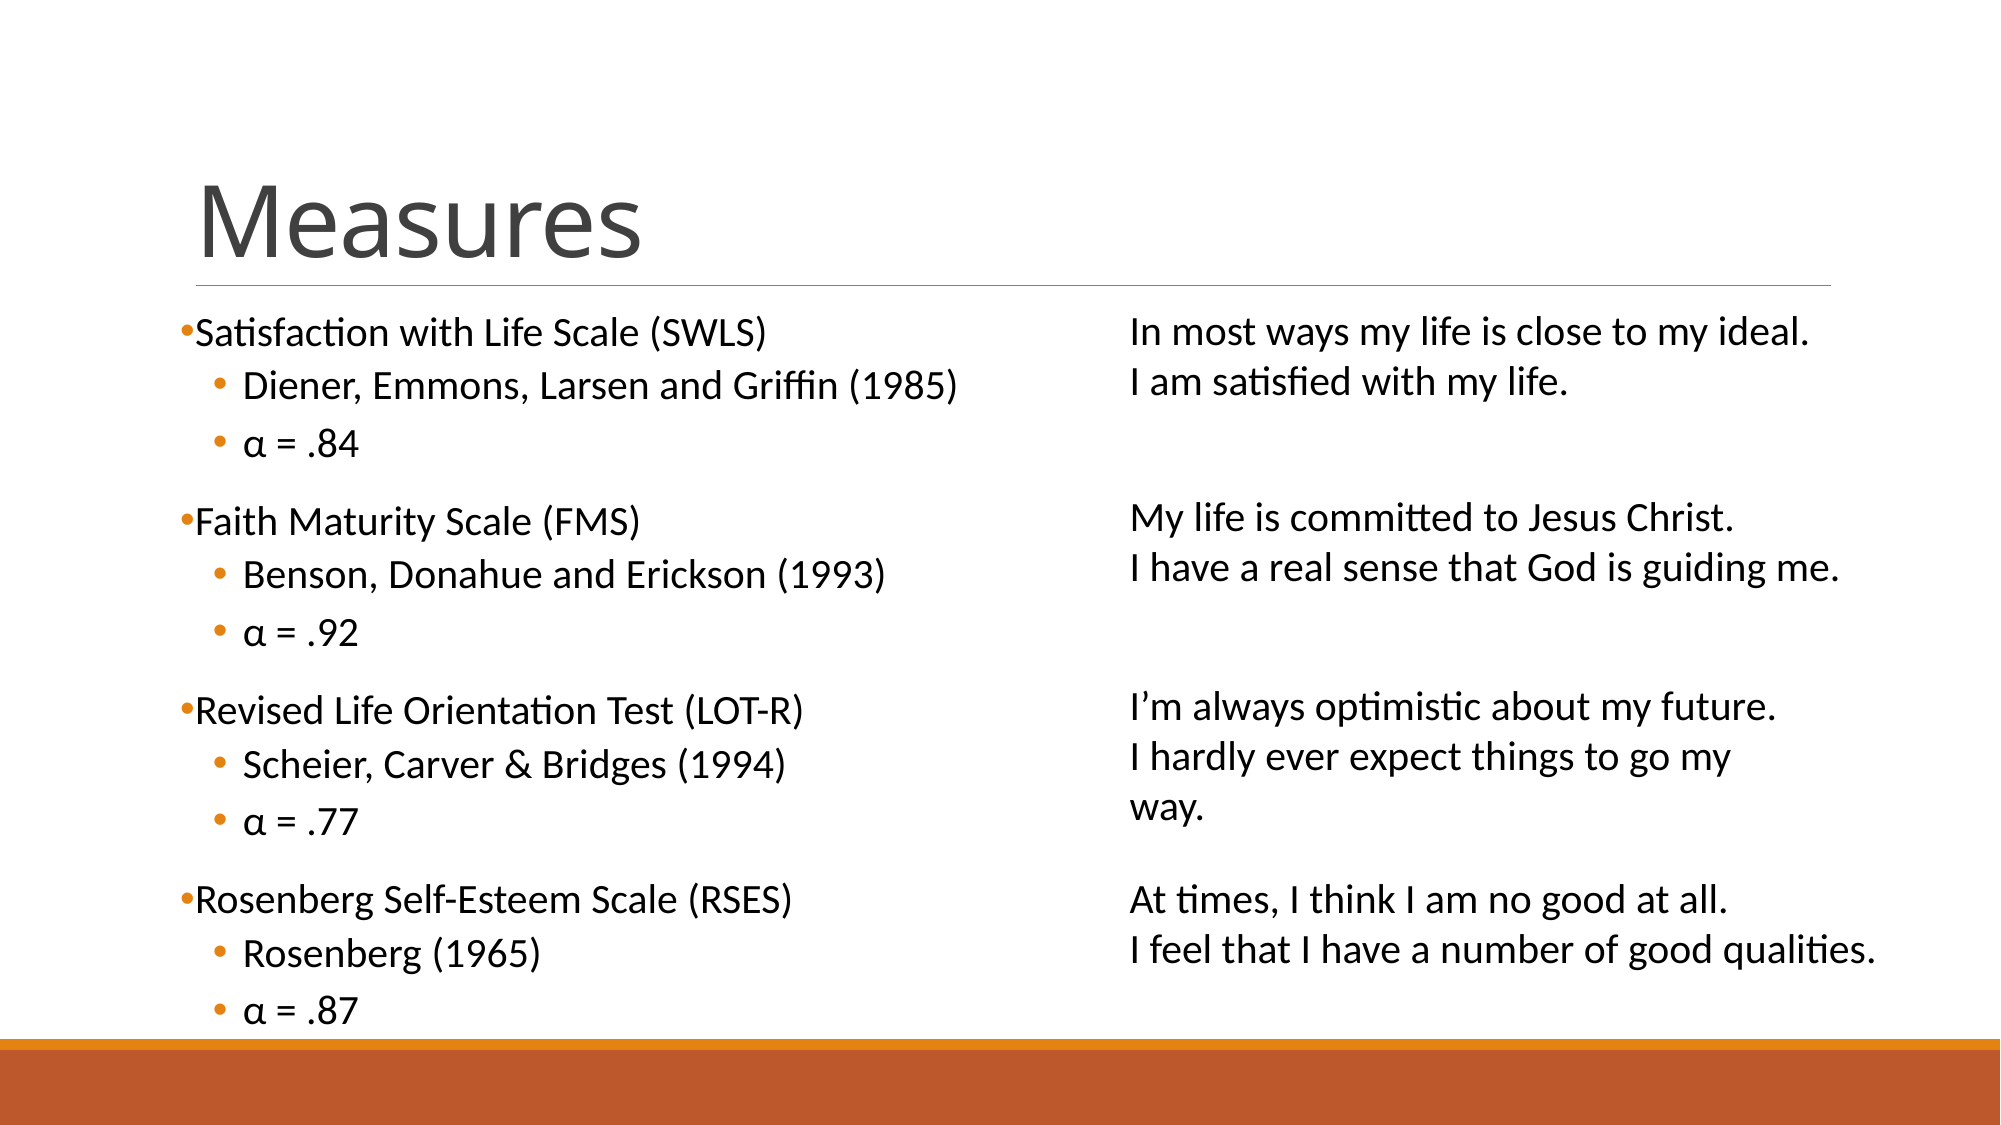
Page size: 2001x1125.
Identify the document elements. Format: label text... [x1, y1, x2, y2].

text_box My life is committed to Jesus Christ. I have a real sense that God is guiding me. [1114, 482, 1869, 598]
text_box At times, I think I am no good at all. I feel that I have a number of good qualities. [1114, 864, 1914, 980]
list Satisfaction with Life Scale (SWLS) Diener, Emmons, Larsen and Griffin (1985) α = .84 Faith Maturity Scale (FMS) Benson, Donahue and Erickson (1993) α = .92 Revised Life Orientation Test (LOT-R) Scheier, Carver & Bridges (1994) α = .77 Rosenberg Self-Esteem Scale (RSES) Rosenberg (1965) α = .87 [180, 302, 1830, 963]
title Measures [180, 47, 1830, 285]
text_box In most ways my life is close to my ideal. I am satisfied with my life. [1114, 296, 1980, 412]
text_box I’m always optimistic about my future. I hardly ever expect things to go my way. [1114, 671, 1830, 837]
